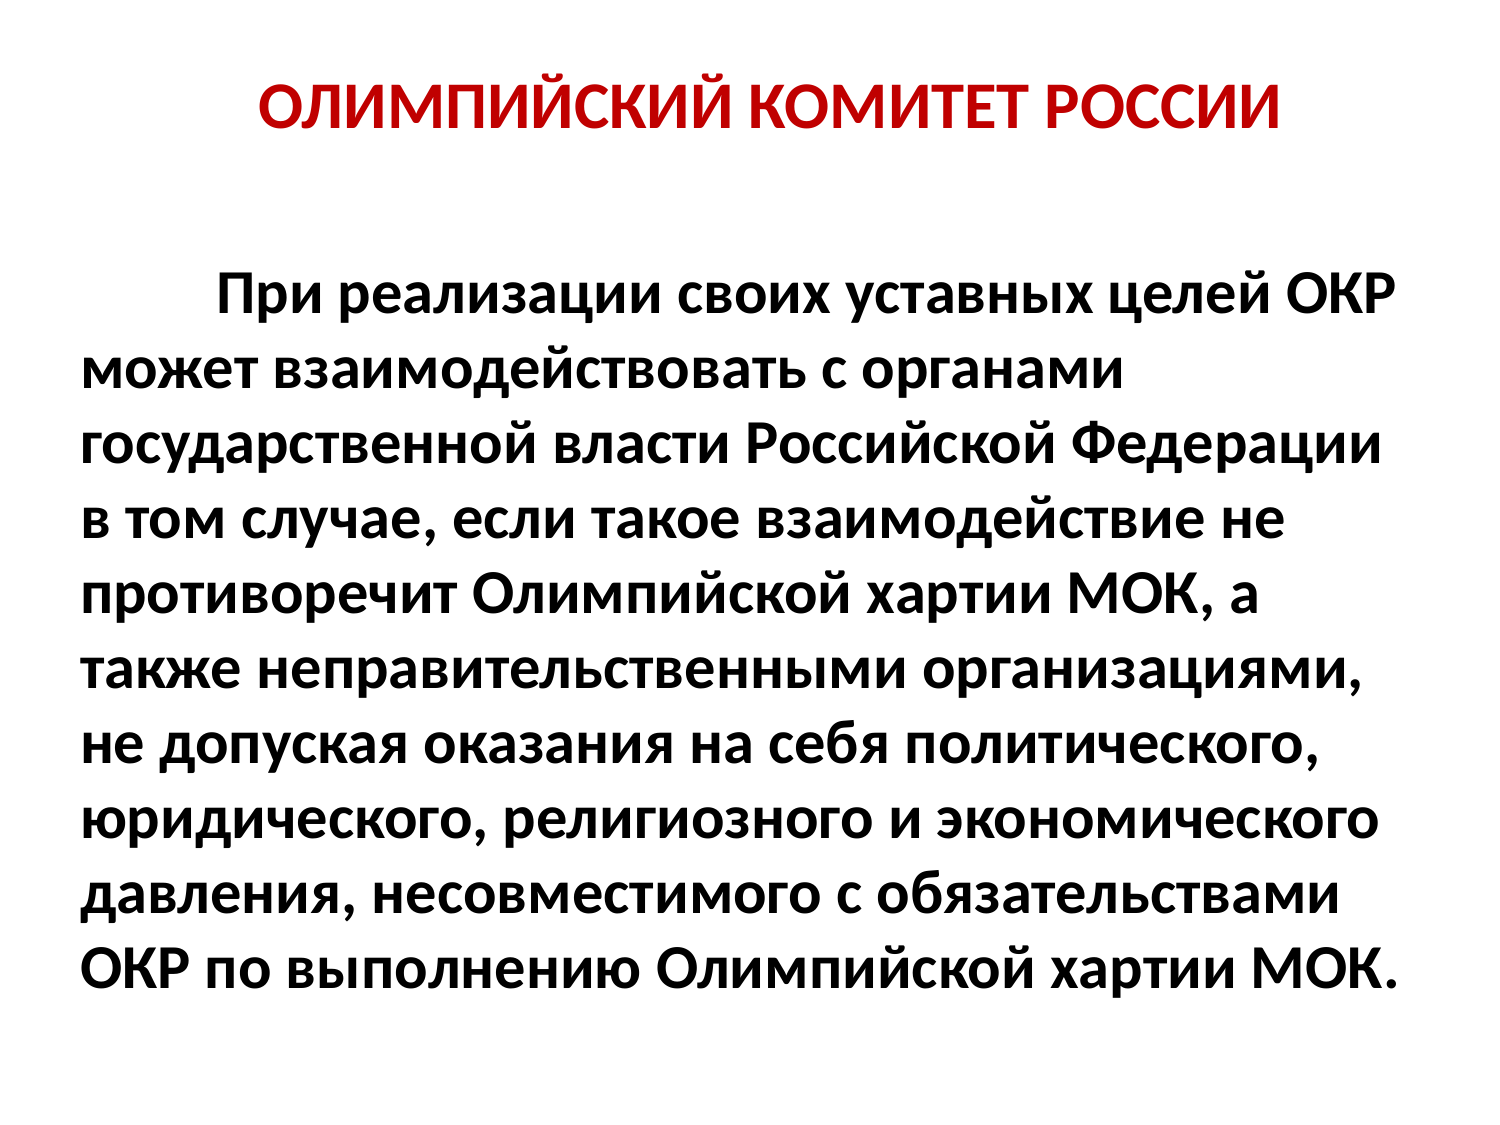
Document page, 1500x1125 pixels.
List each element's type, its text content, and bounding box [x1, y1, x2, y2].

title Олимпийский Комитет России [41, 54, 1500, 185]
list При реализации своих уставных целей ОКР может взаимодействовать с органами государственной власти Российской Федерации в том случае, если такое взаимодействие не противоречит Олимпийской хартии МОК, а также неправительственными организациями, не допуская оказания на себя политического, юридического, религиозного и экономического давления, несовместимого с обязательствами ОКР по выполнению Олимпийской хартии МОК. [64, 243, 1430, 1024]
